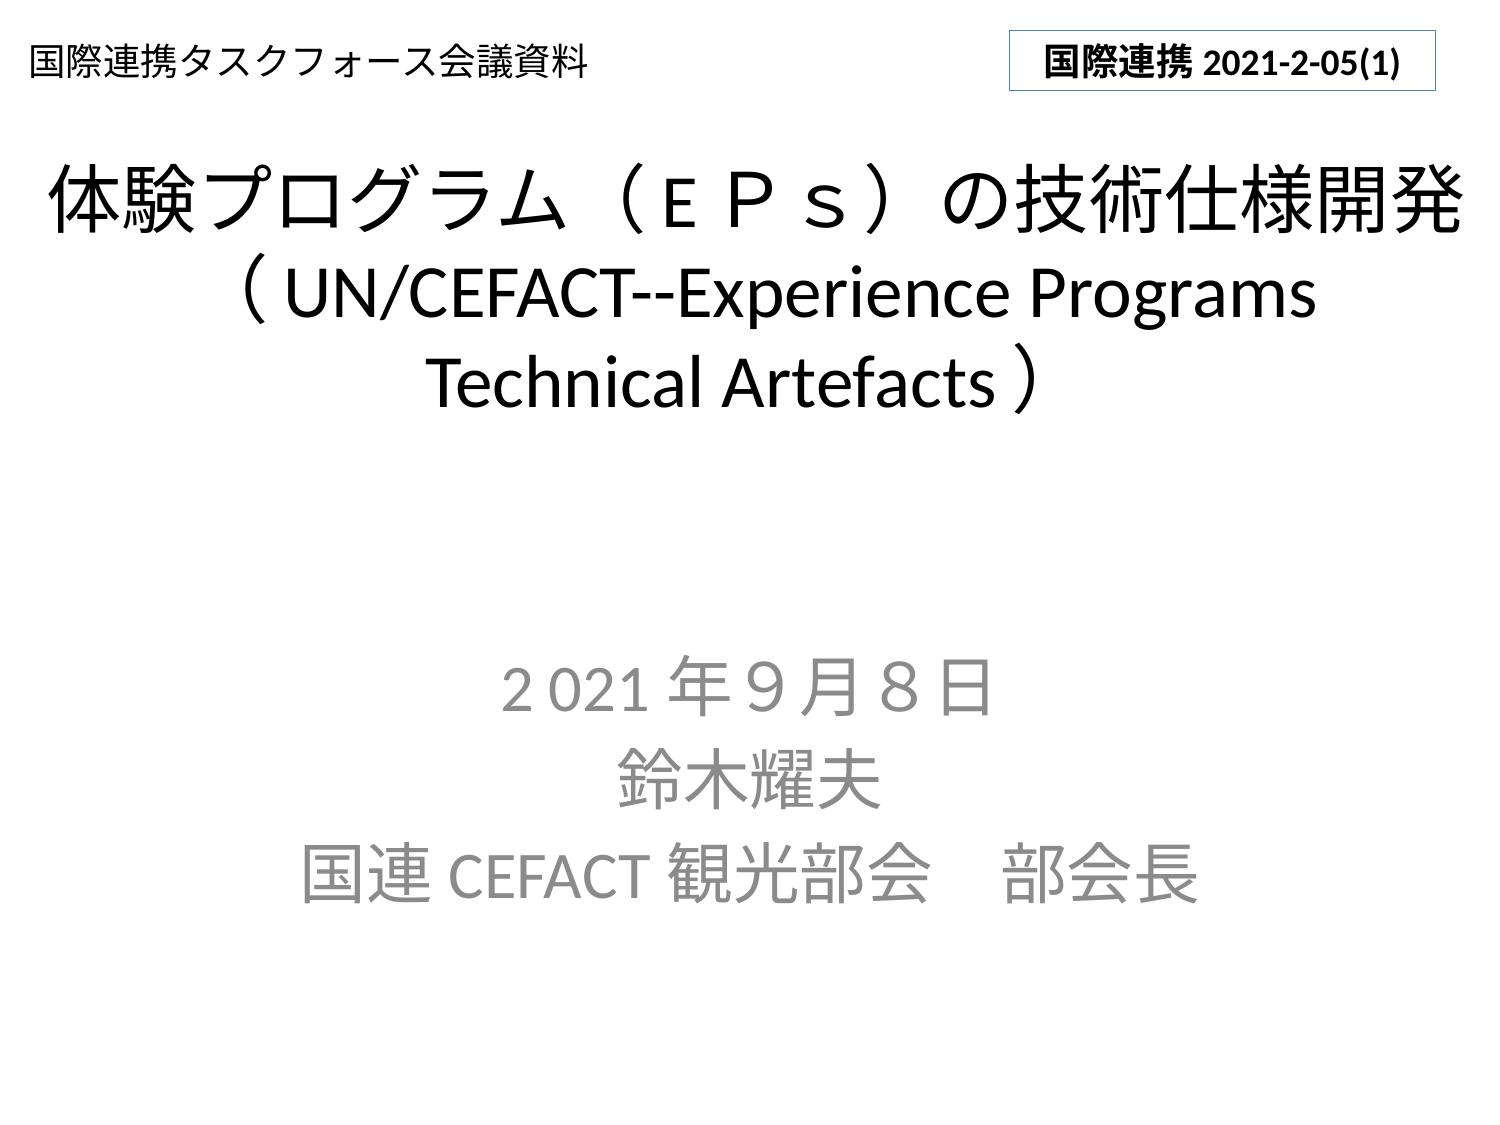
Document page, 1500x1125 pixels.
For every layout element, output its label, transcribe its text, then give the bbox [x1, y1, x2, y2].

text_box 国際連携タスクフォース会議資料 [13, 30, 604, 91]
title 体験プログラム（EＰｓ）の技術仕様開発 （UN/CEFACT--Experience Programs Technical Artefacts） [29, 113, 1483, 462]
subtitle 2 021年９月８日 鈴木耀夫 国連CEFACT観光部会 部会長 [225, 637, 1275, 925]
text_box 国際連携2021-2-05(1) [1009, 30, 1436, 91]
